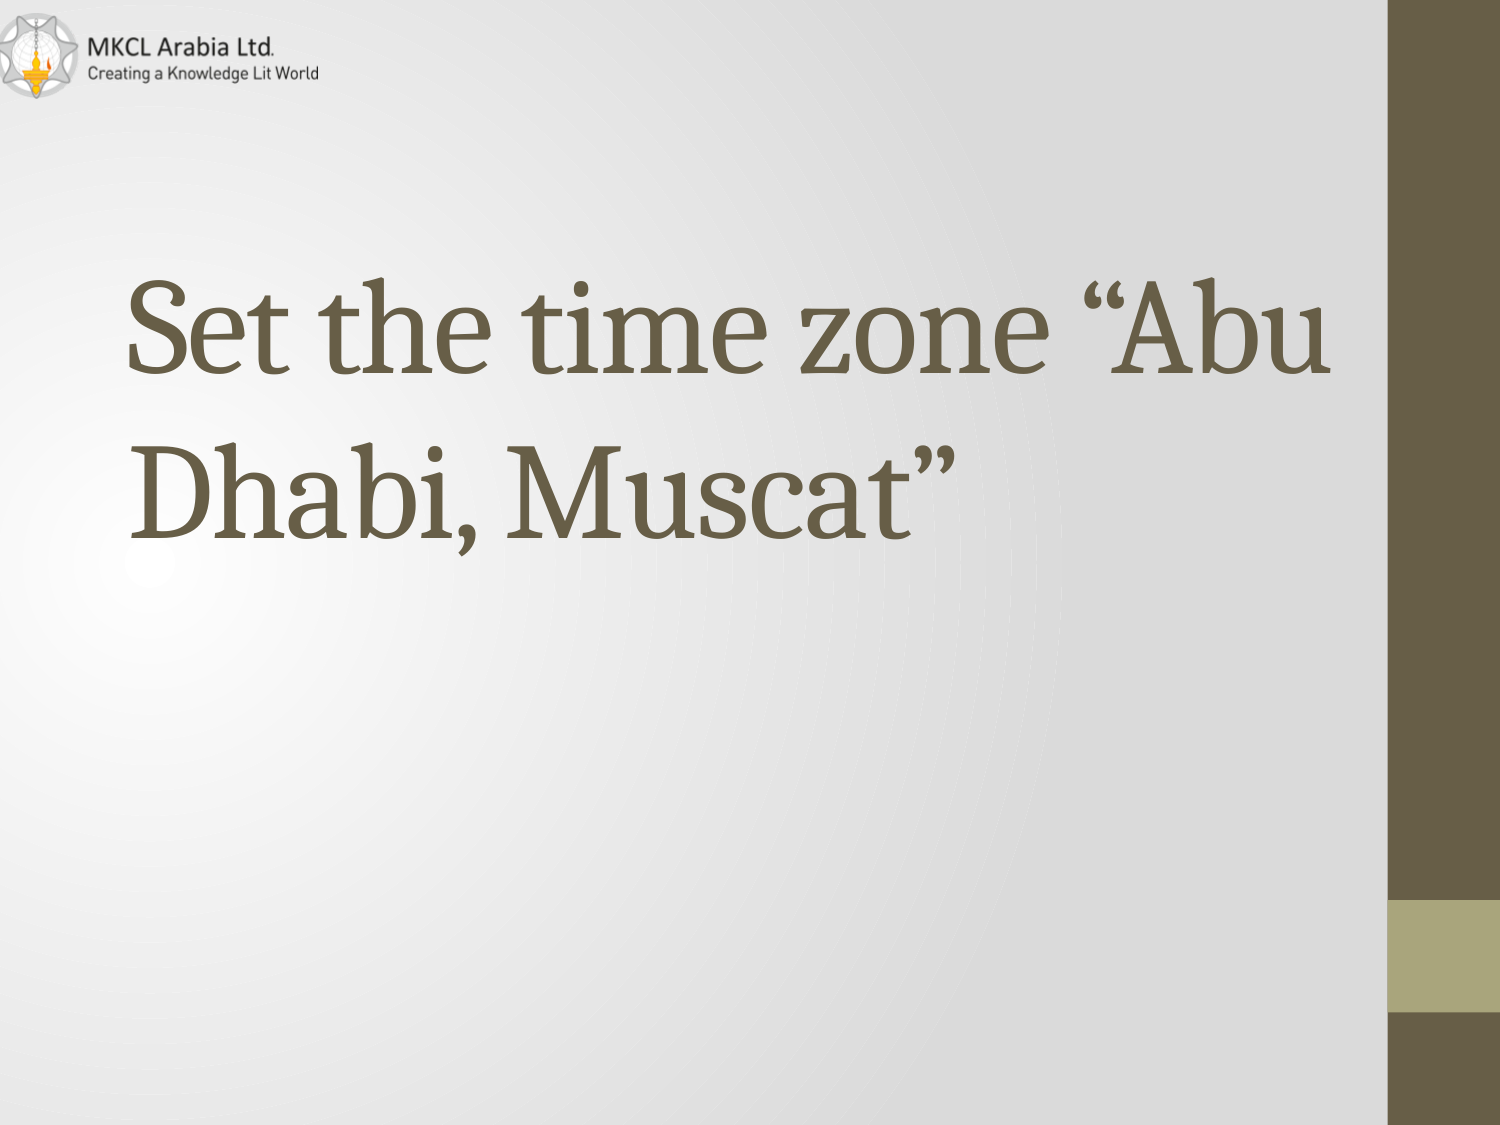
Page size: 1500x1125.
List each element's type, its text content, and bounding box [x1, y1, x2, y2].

picture [0, 13, 318, 99]
title Set the time zone “Abu Dhabi, Muscat” [112, 312, 1350, 738]
